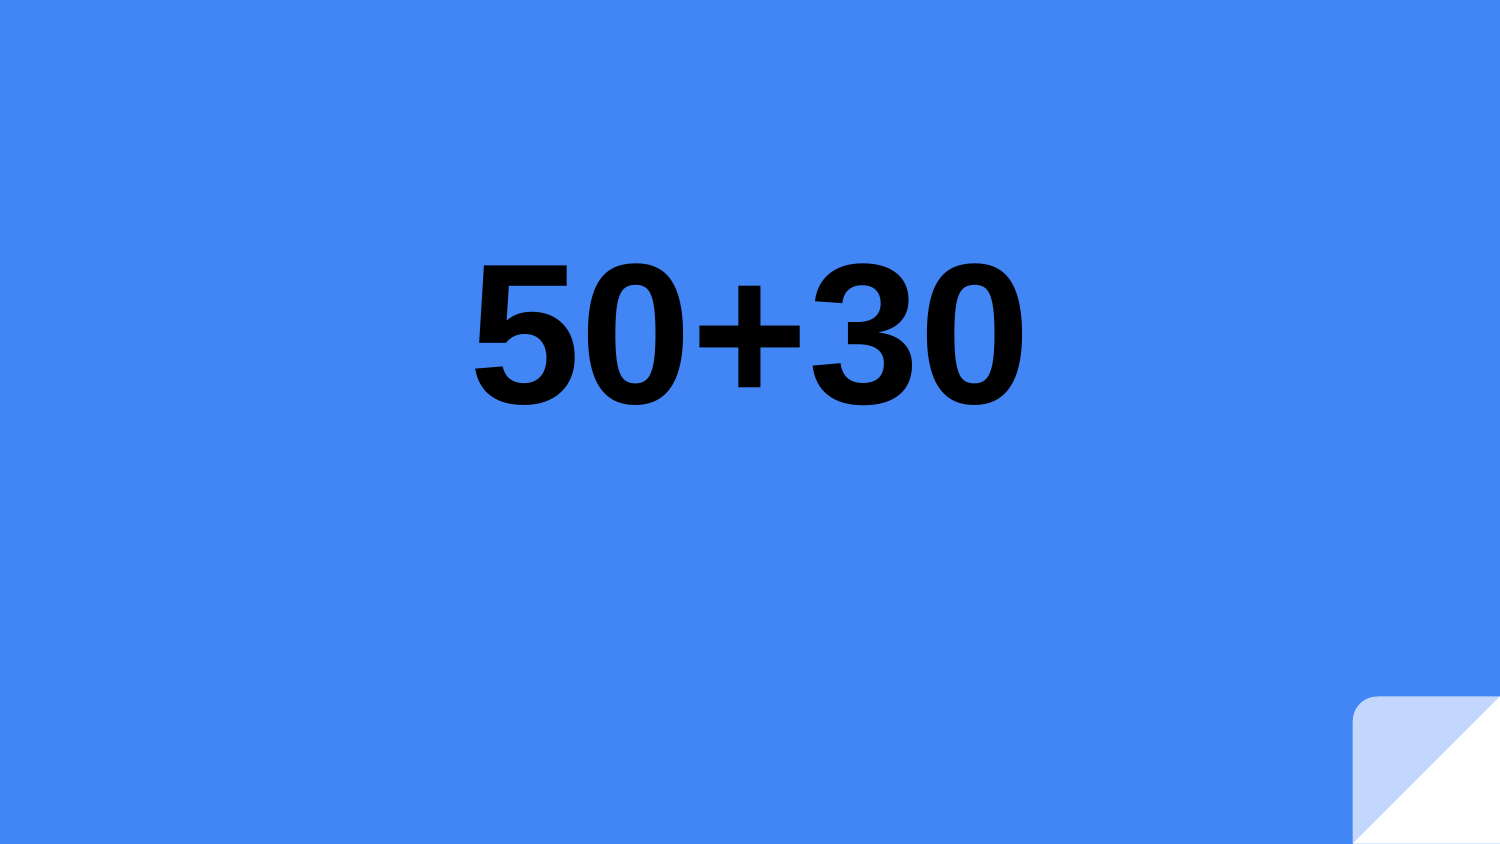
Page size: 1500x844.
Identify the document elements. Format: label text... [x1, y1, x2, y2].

title 50+30 [51, 207, 1449, 459]
